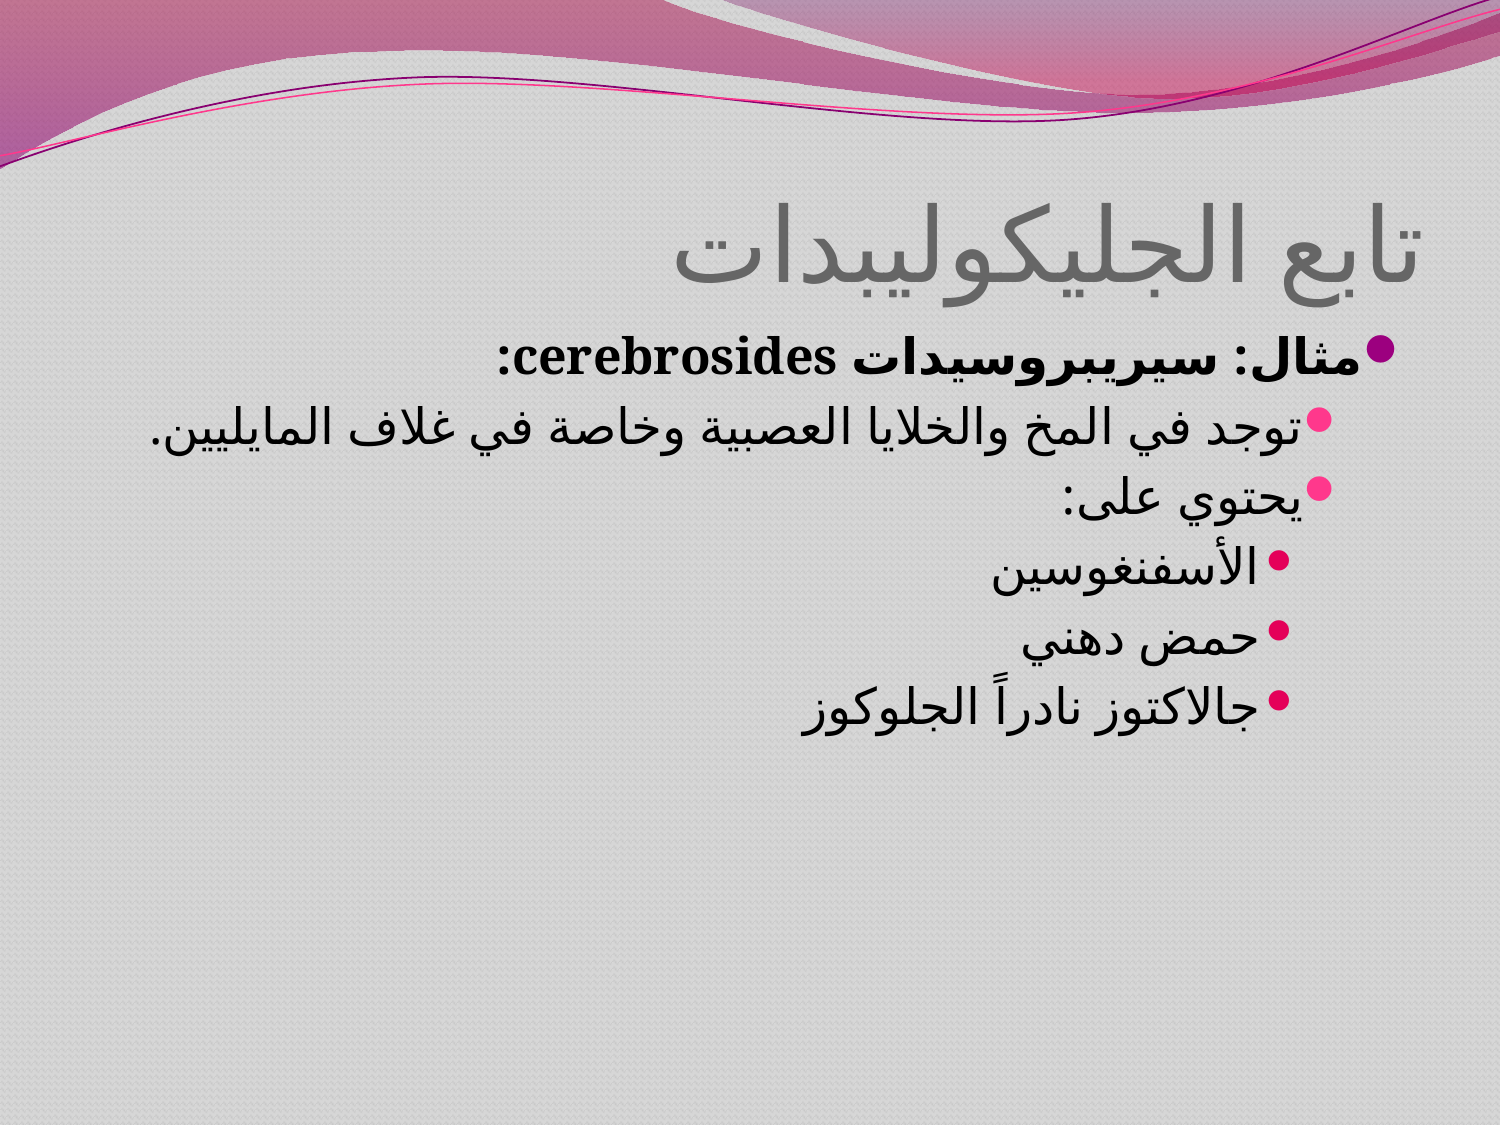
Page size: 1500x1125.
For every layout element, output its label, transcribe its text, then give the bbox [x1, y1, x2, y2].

title تابع الجليكوليبدات [75, 115, 1425, 303]
list مثال: سيريبروسيدات cerebrosides: توجد في المخ والخلايا العصبية وخاصة في غلاف المايليين. يحتوي على: الأسفنغوسين حمض دهني جالاكتوز نادراً الجلوكوز [75, 317, 1425, 1038]
